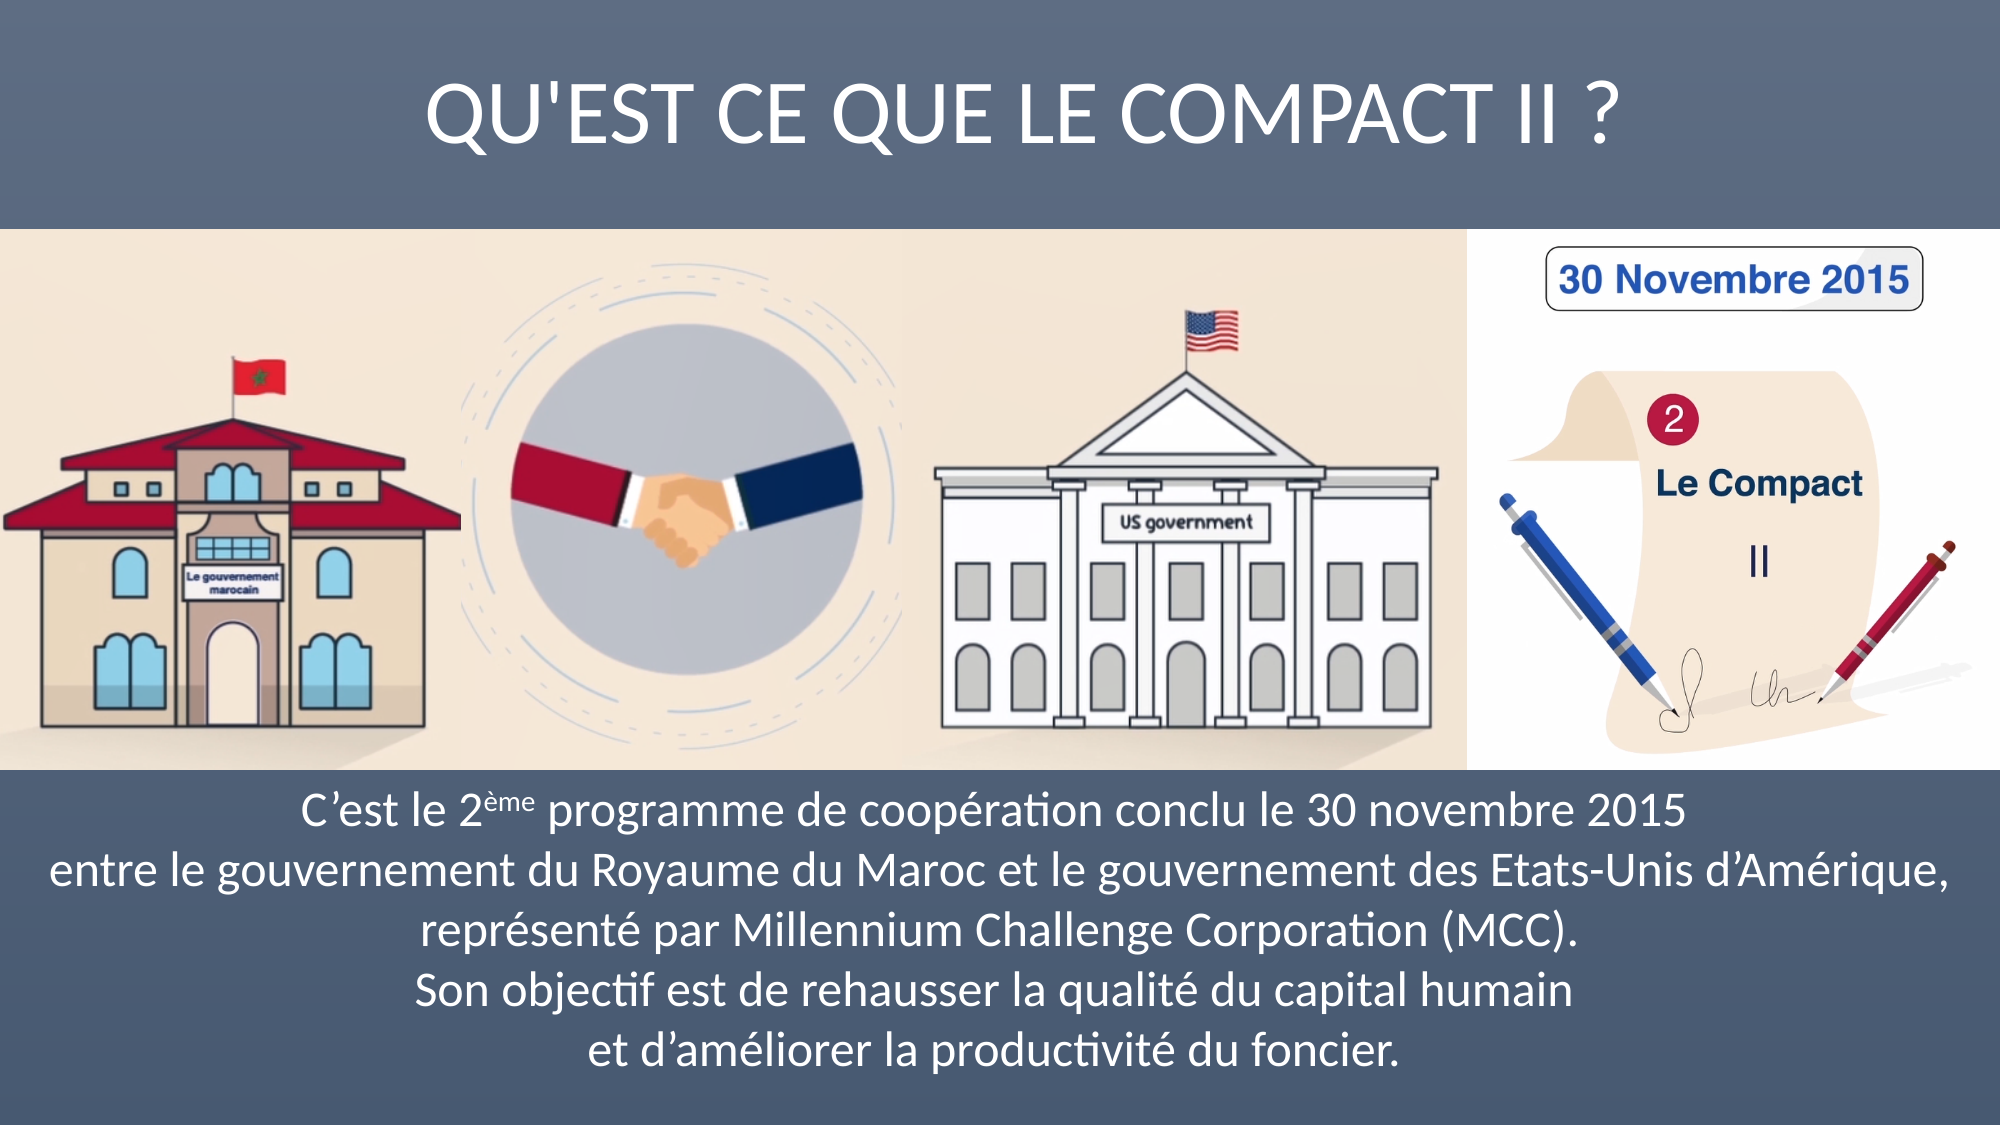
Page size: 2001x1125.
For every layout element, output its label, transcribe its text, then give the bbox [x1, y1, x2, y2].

text_box C’est le 2ème programme de coopération conclu le 30 novembre 2015 entre le gouvernement du Royaume du Maroc et le gouvernement des Etats-Unis d’Amérique, représenté par Millennium Challenge Corporation (MCC). Son objectif est de rehausser la qualité du capital humain et d’améliorer la productivité du foncier. [24, 770, 1975, 1125]
text_box QU'EST CE QUE LE COMPACT II ? [49, 44, 2000, 170]
picture [0, 229, 2000, 770]
